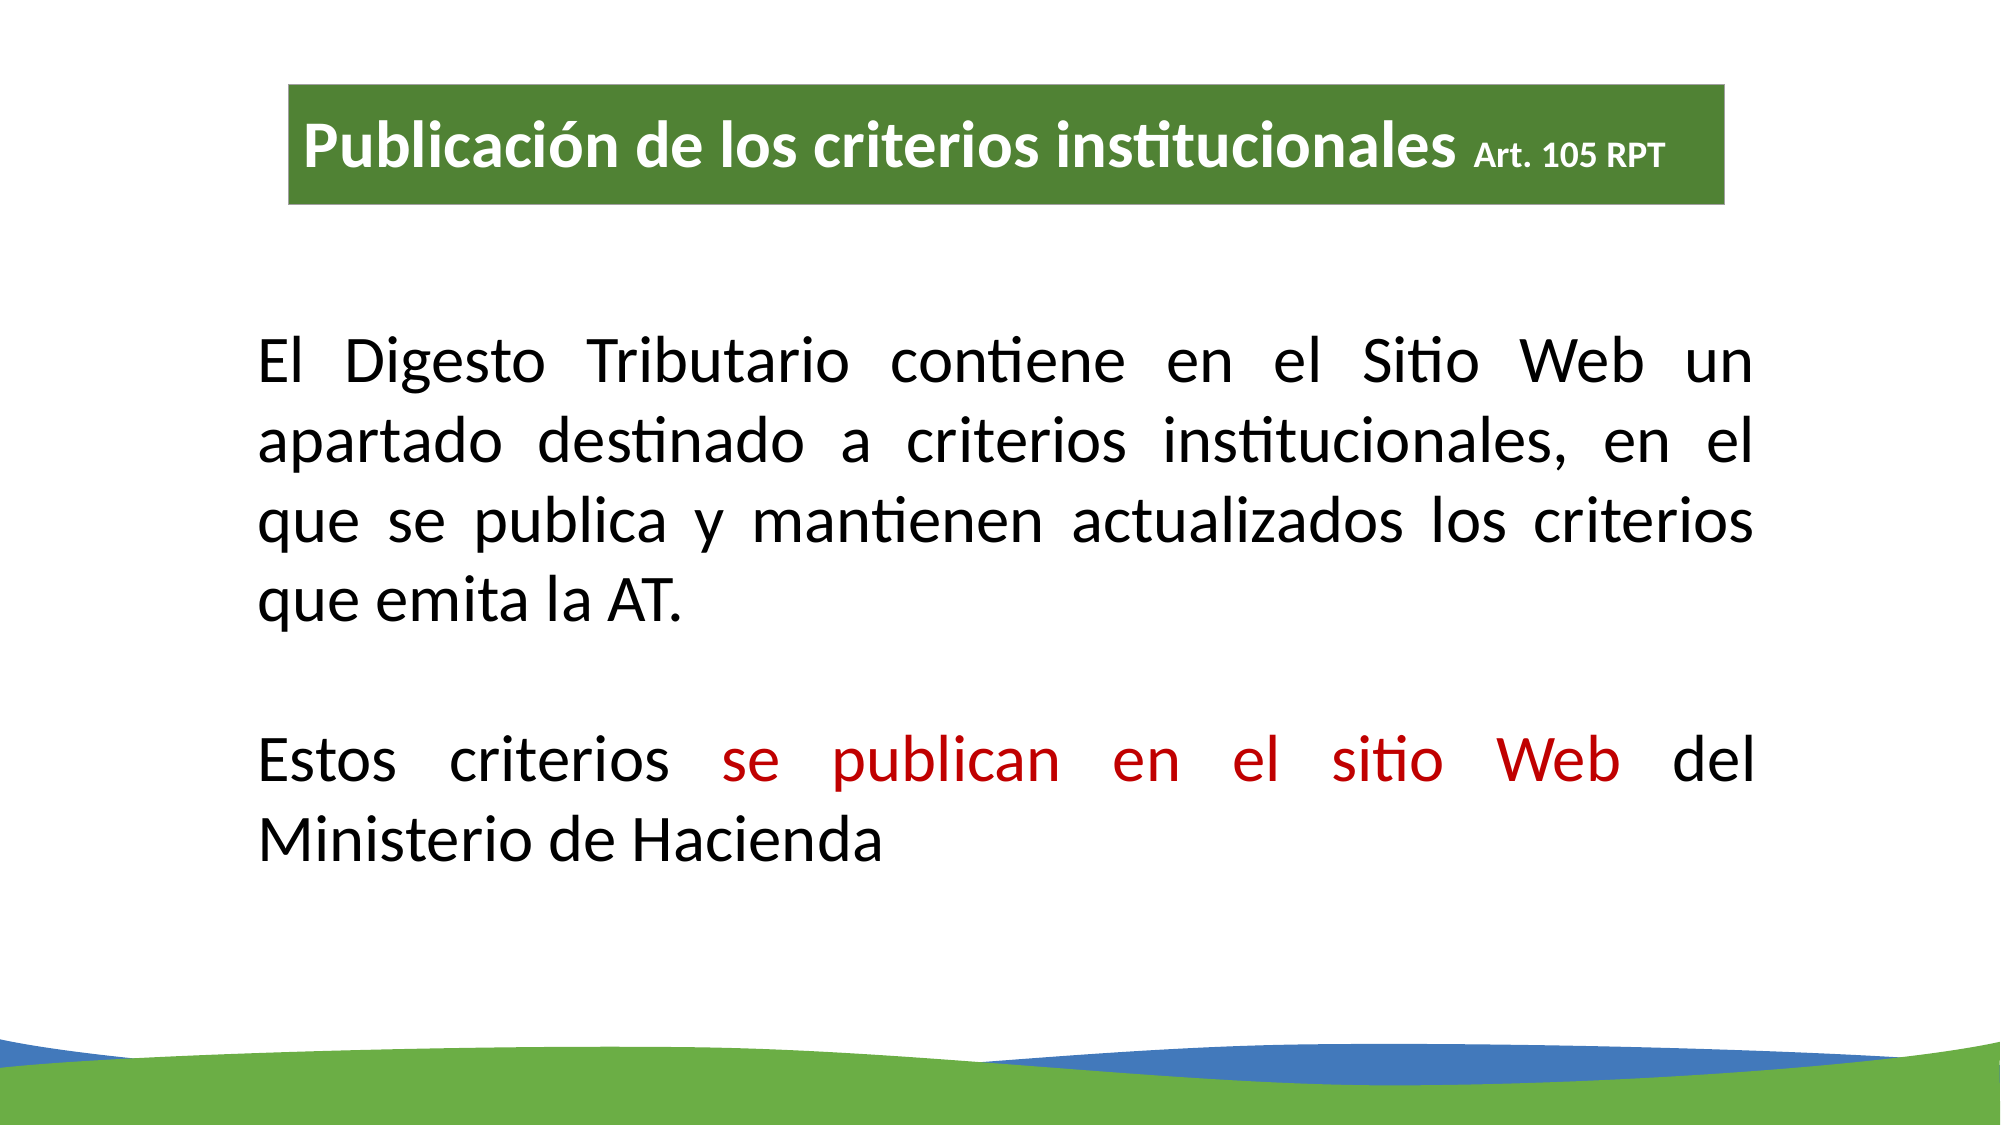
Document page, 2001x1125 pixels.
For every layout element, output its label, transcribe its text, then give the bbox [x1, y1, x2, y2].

text_box El Digesto Tributario contiene en el Sitio Web un apartado destinado a criterios institucionales, en el que se publica y mantienen actualizados los criterios que emita la AT. Estos criterios se publican en el sitio Web del Ministerio de Hacienda [242, 285, 1772, 883]
title Publicación de los criterios institucionales Art. 105 RPT [288, 84, 1725, 205]
